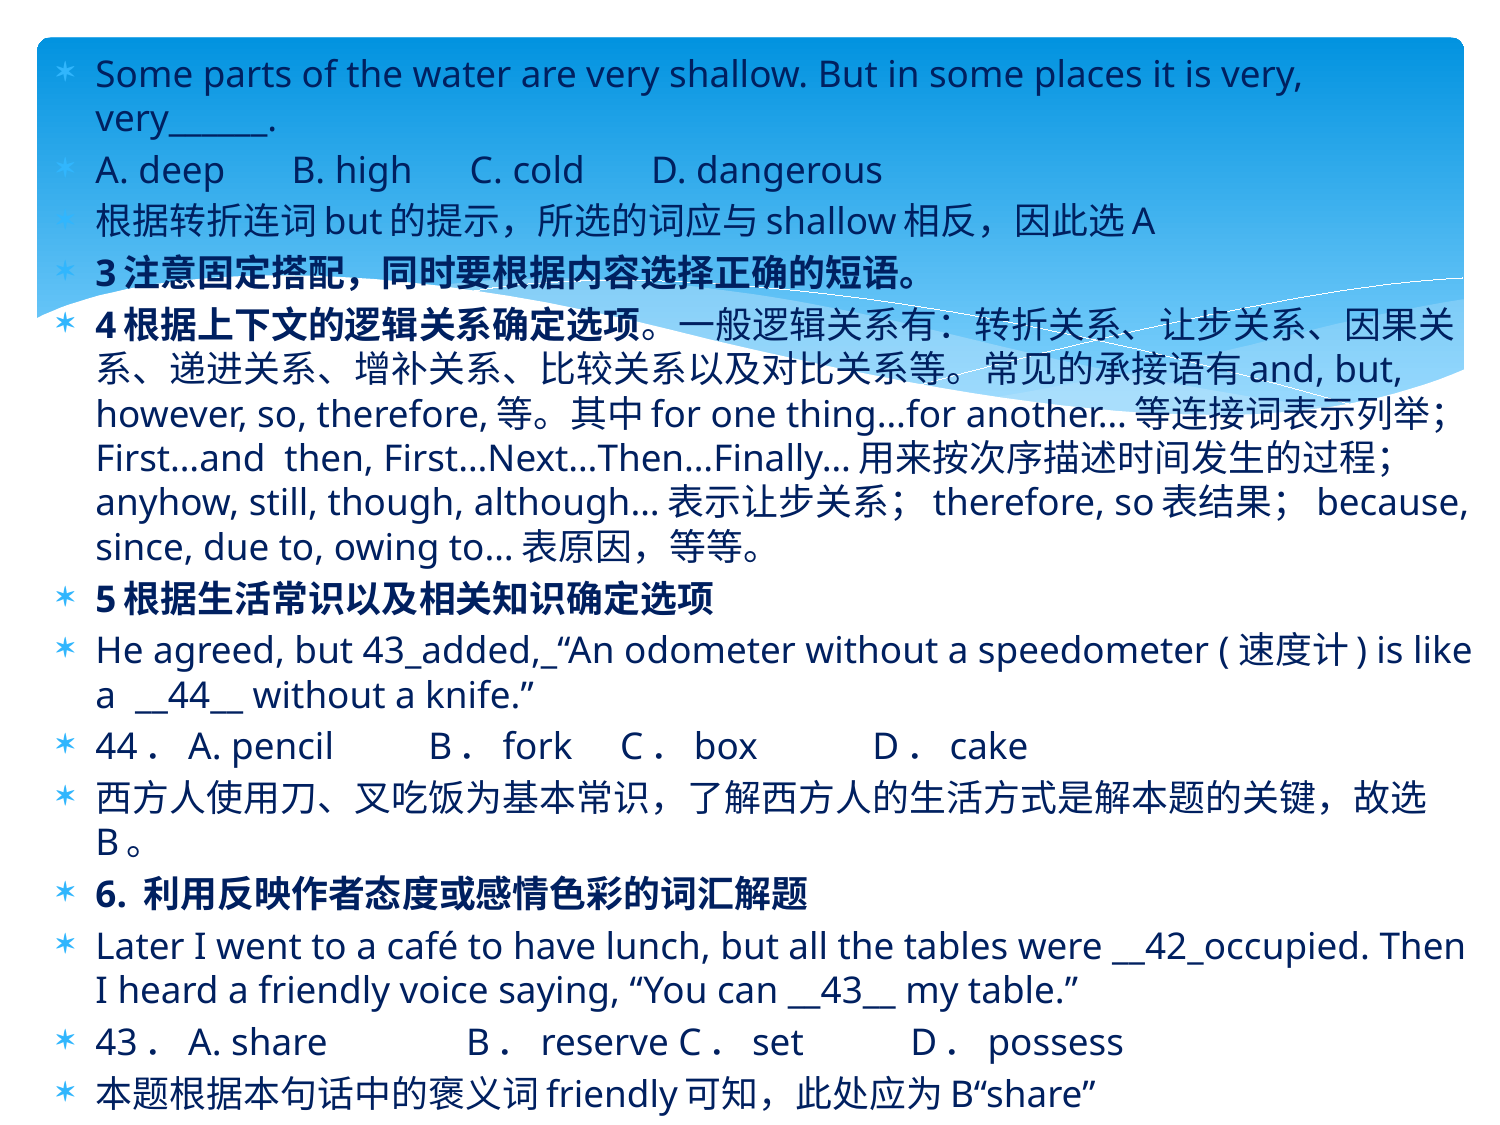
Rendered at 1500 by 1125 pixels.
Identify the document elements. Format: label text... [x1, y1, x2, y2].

list Some parts of the water are very shallow. But in some places it is very, very______. A. deep B. high C. cold D. dangerous 根据转折连词but的提示，所选的词应与shallow相反，因此选A 3注意固定搭配，同时要根据内容选择正确的短语。 4根据上下文的逻辑关系确定选项。一般逻辑关系有：转折关系、让步关系、因果关系、递进关系、增补关系、比较关系以及对比关系等。常见的承接语有and, but, however, so, therefore,等。其中for one thing…for another…等连接词表示列举；First…and then, First…Next…Then…Finally…用来按次序描述时间发生的过程；anyhow, still, though, although…表示让步关系；therefore, so表结果；because, since, due to, owing to…表原因，等等。 5根据生活常识以及相关知识确定选项 He agreed, but 43_added,_“An odometer without a speedometer (速度计) is like a __44__ without a knife.” 44．A. pencil B．fork C．box D．cake 西方人使用刀、叉吃饭为基本常识，了解西方人的生活方式是解本题的关键，故选B。 6. 利用反映作者态度或感情色彩的词汇解题 Later I went to a café to have lunch, but all the tables were __42_occupied. Then I heard a friendly voice saying, “You can __43__ my table.” 43．A. share B．reserve C．set D．possess 本题根据本句话中的褒义词friendly可知，此处应为B“share” [41, 42, 1500, 1125]
